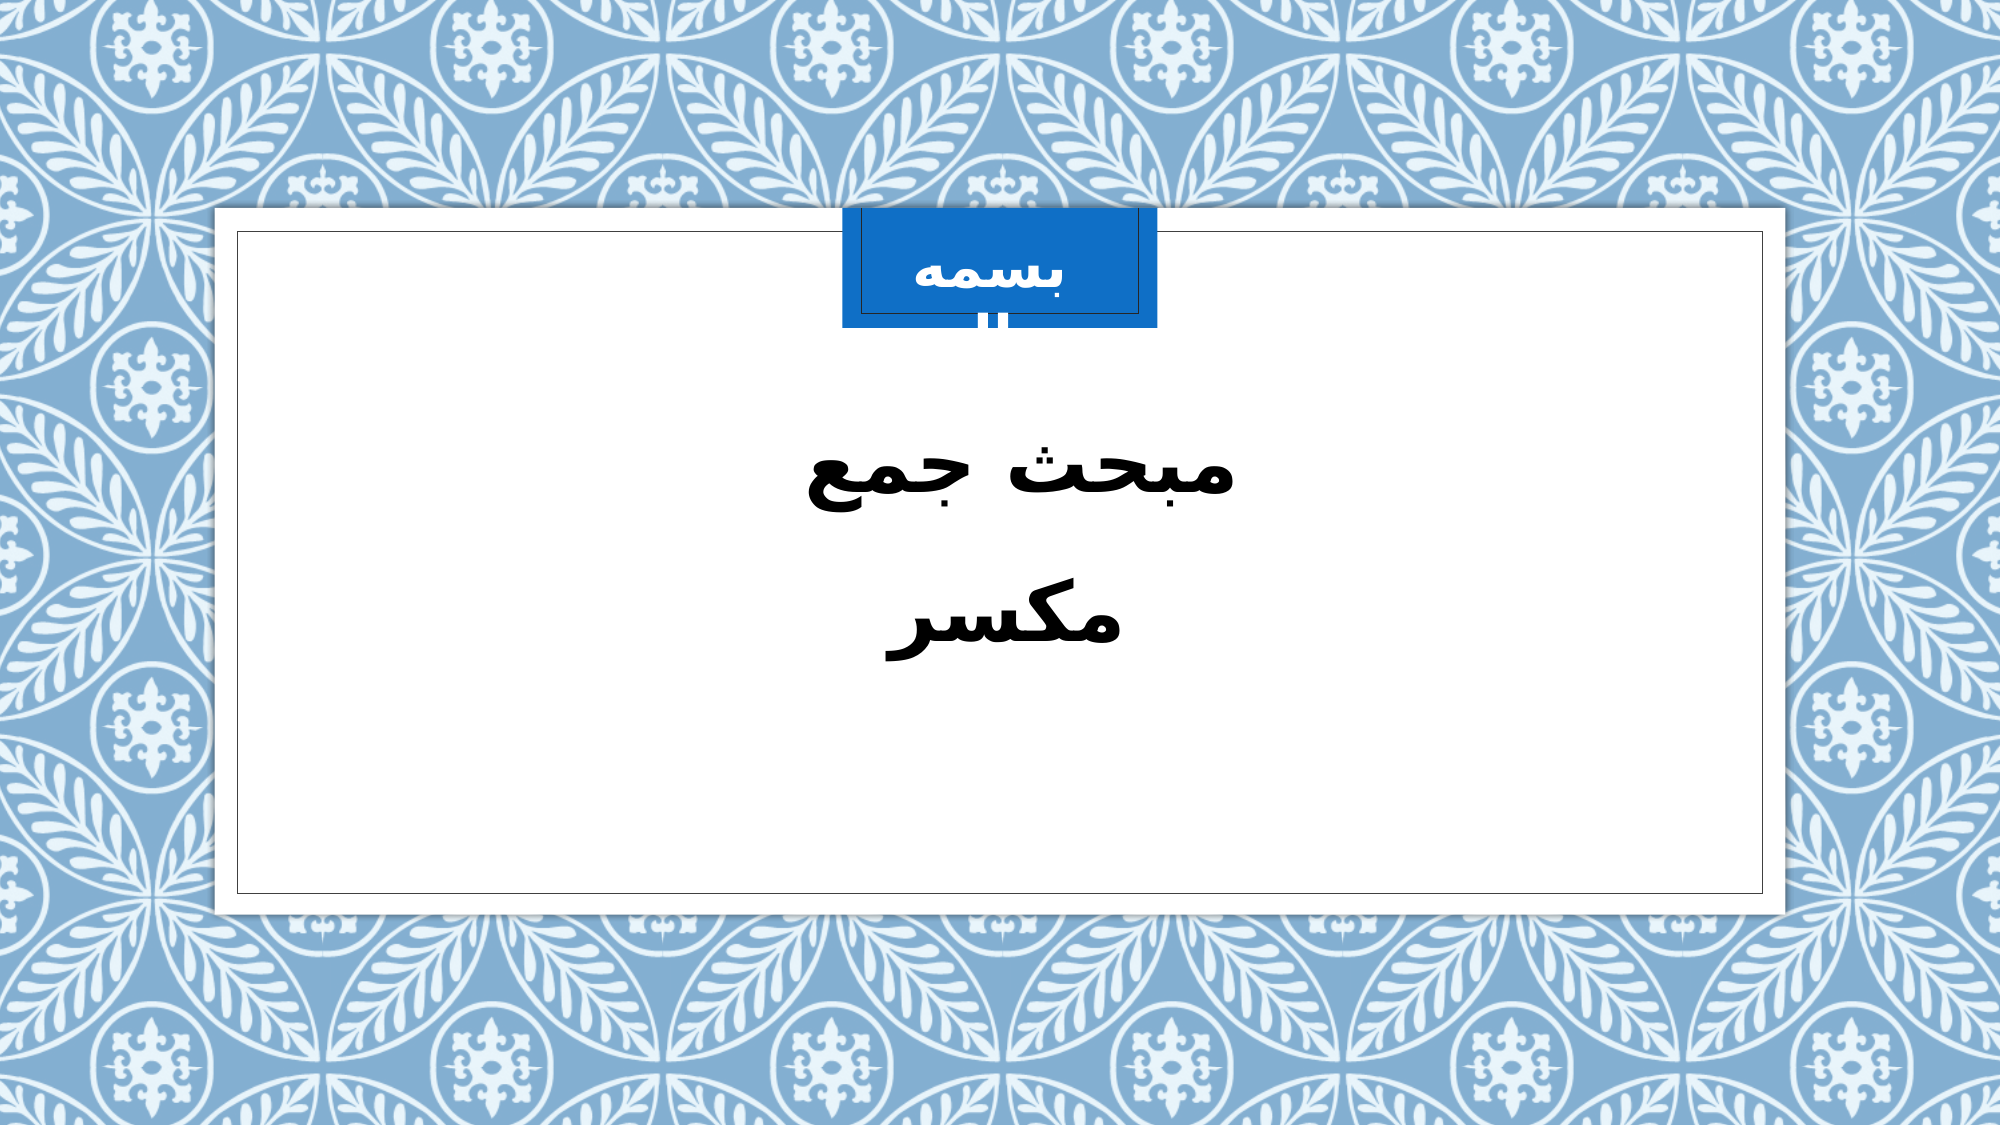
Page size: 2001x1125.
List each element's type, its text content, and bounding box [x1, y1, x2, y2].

text_box بسمه تعالی [897, 221, 1147, 377]
text_box مبحث جمع مکسر [659, 351, 1385, 666]
